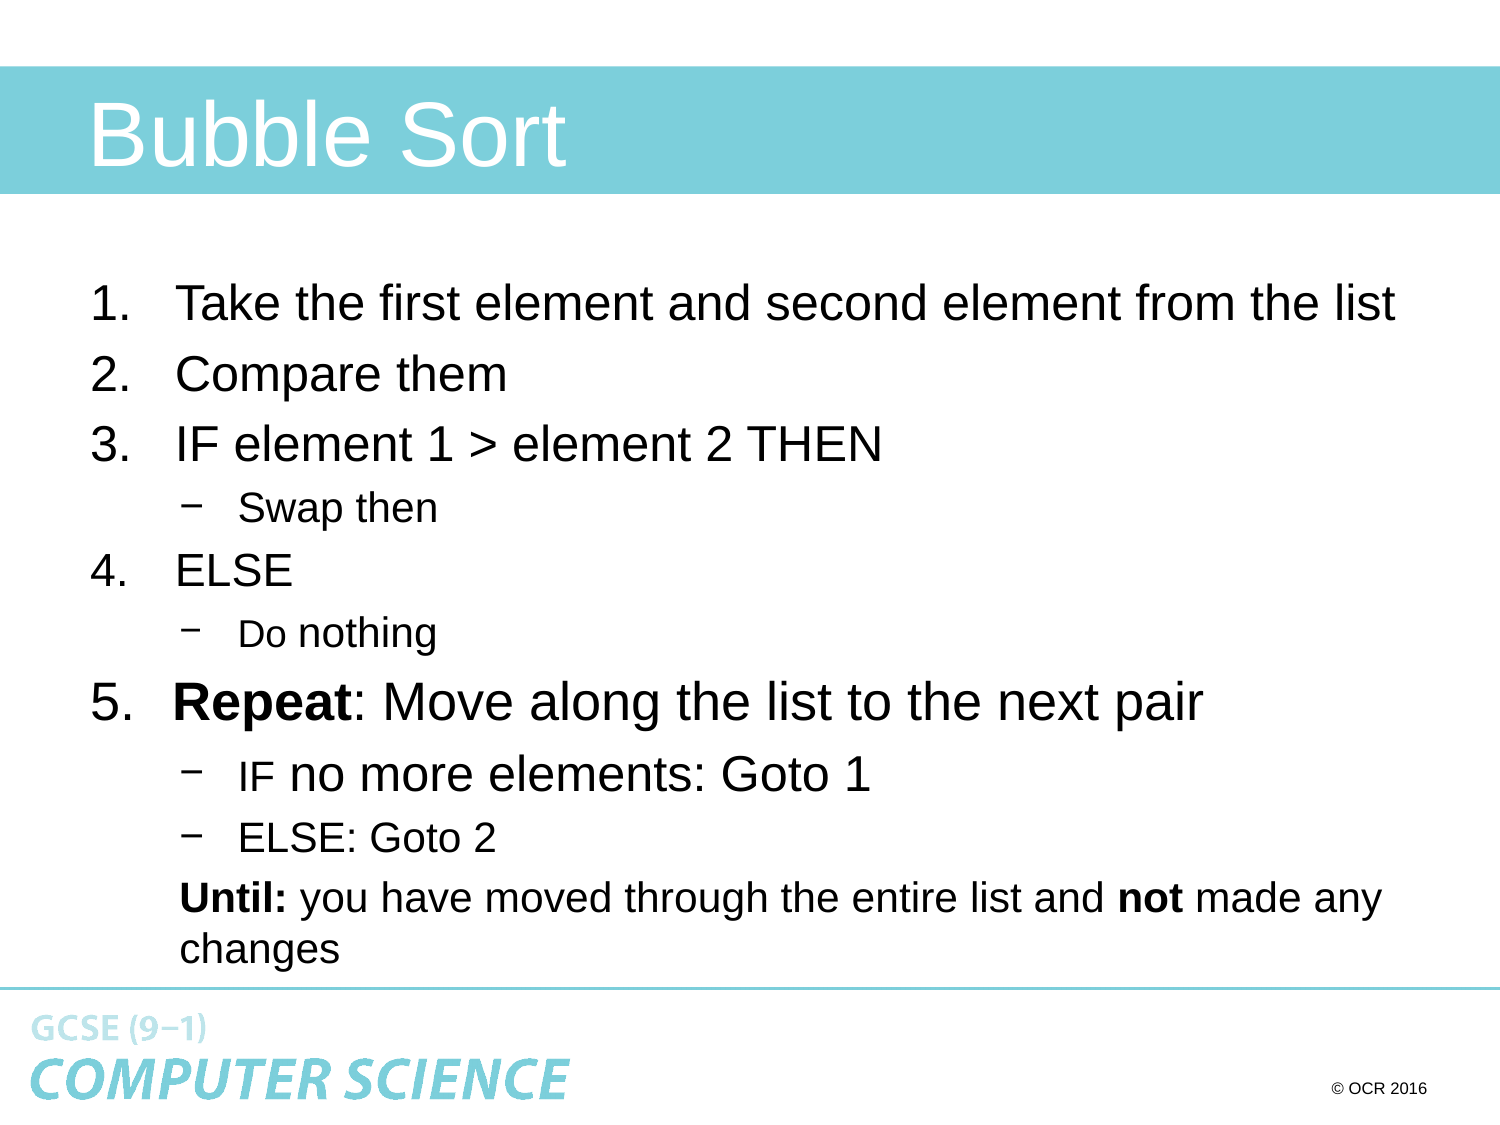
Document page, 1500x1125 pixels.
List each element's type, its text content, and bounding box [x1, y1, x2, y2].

list Take the first element and second element from the list Compare them IF element 1 > element 2 THEN Swap then ELSE Do nothing Repeat: Move along the list to the next pair IF no more elements: Goto 1 ELSE: Goto 2 Until: you have moved through the entire list and not made any changes [75, 262, 1425, 1000]
picture [0, 987, 1500, 1124]
title Bubble Sort [0, 66, 1500, 194]
